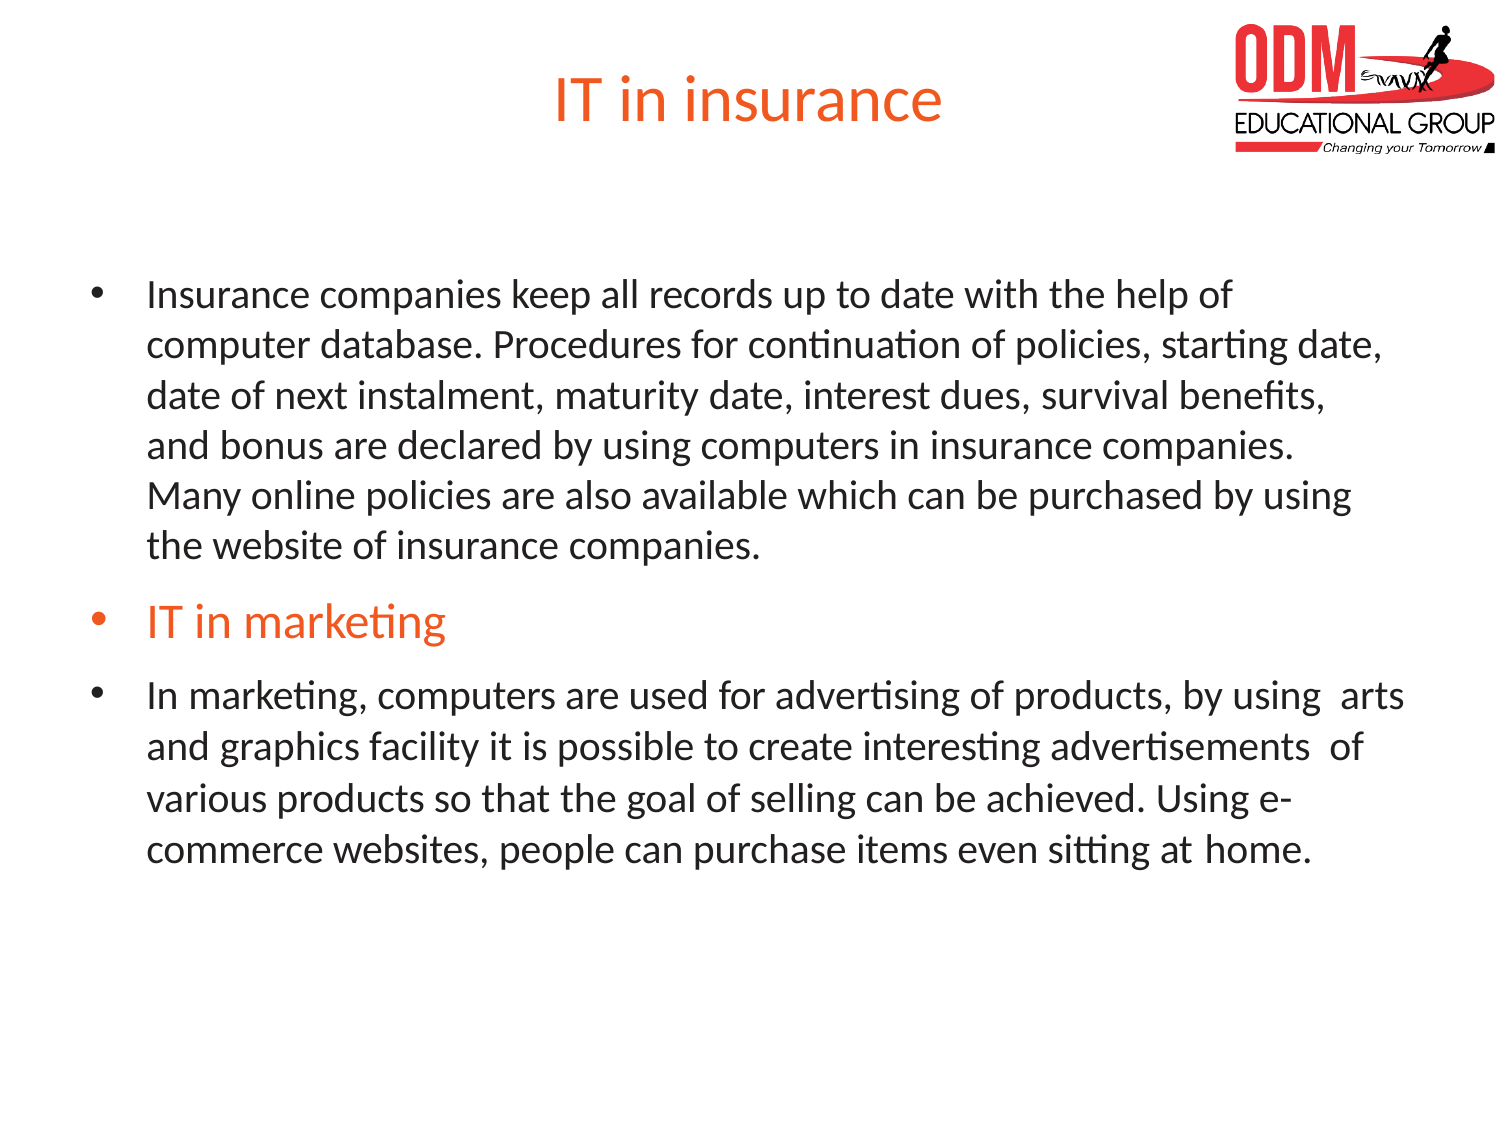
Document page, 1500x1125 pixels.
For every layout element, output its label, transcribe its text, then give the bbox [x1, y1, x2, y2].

text_box [1235, 24, 1495, 154]
title IT in insurance [551, 52, 949, 243]
text_box Insurance companies keep all records up to date with the help of computer database. Procedures for continuation of policies, starting date, date of next instalment, maturity date, interest dues, survival benefits, and bonus are declared by using computers in insurance companies. Many online policies are also available which can be purchased by using the website of insurance companies. IT in marketing In marketing, computers are used for advertising of products, by using arts and graphics facility it is possible to create interesting advertisements of various products so that the goal of selling can be achieved. Using e- commerce websites, people can purchase items even sitting at home. [87, 265, 1407, 873]
